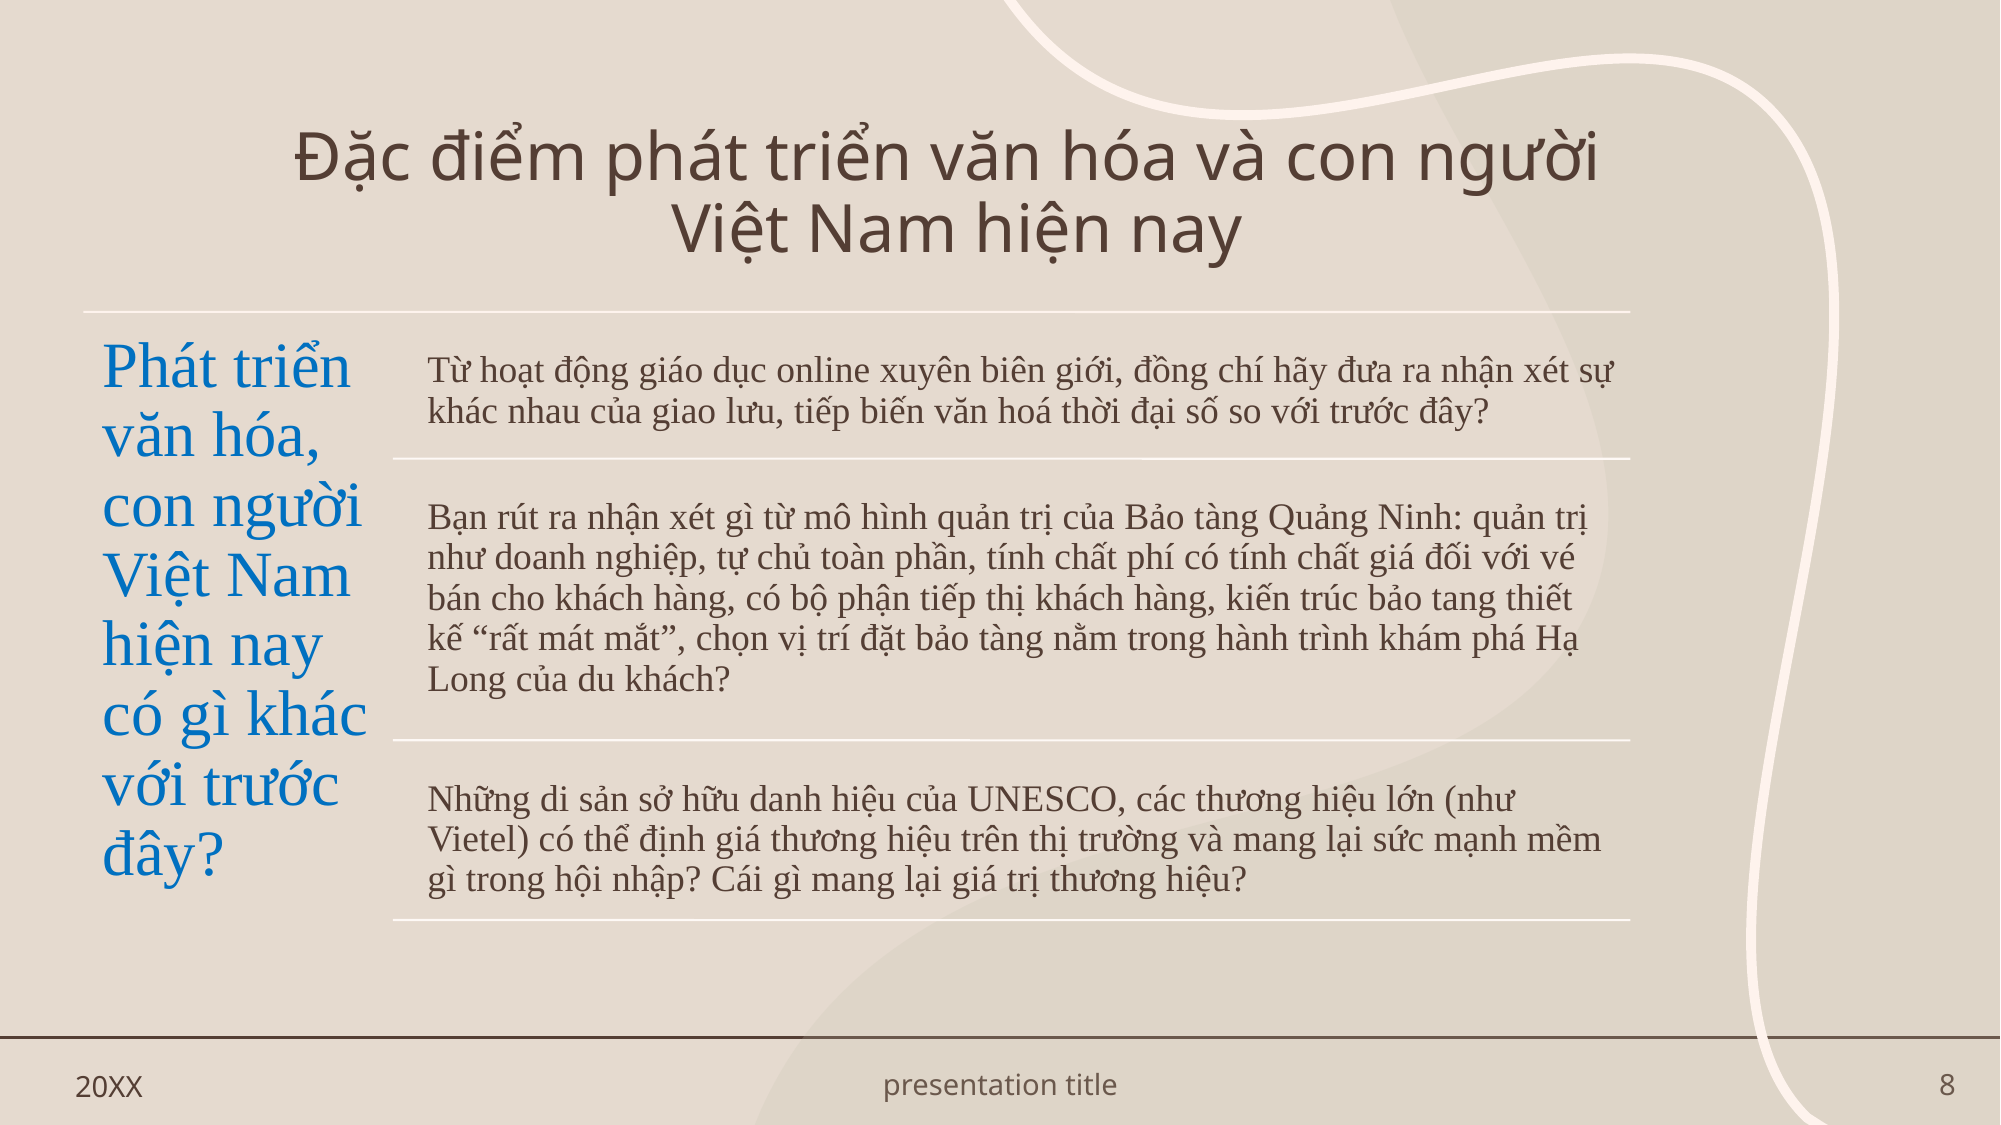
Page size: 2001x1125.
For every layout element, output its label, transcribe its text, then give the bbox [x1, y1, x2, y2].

title Đặc điểm phát triển văn hóa và con người Việt Nam hiện nay [94, 115, 1820, 274]
slide_number 20XX [60, 1060, 222, 1112]
footer presentation title [718, 1060, 1283, 1112]
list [83, 311, 1631, 948]
slide_number 8 [1808, 1060, 1971, 1112]
